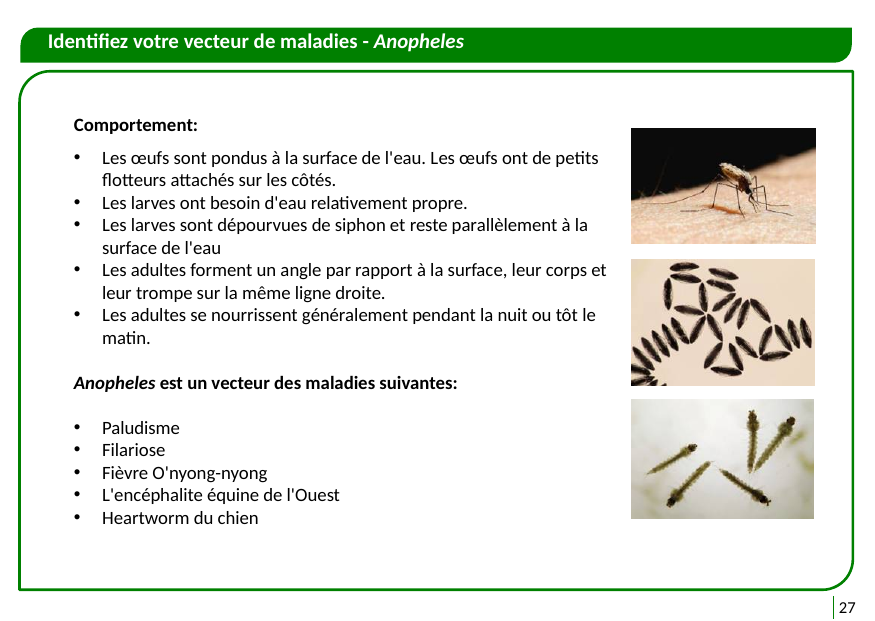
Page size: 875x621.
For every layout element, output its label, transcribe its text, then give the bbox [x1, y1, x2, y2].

picture [630, 259, 815, 387]
text_box [17, 69, 855, 592]
picture [630, 399, 814, 519]
picture [630, 128, 816, 244]
text_box [18, 25, 854, 65]
text_box Identifiez votre vecteur de maladies - Anopheles [33, 20, 790, 61]
text_box Comportement: Les œufs sont pondus à la surface de l'eau. Les œufs ont de petits flotteurs attachés sur les côtés. Les larves ont besoin d'eau relativement propre. Les larves sont dépourvues de siphon et reste parallèlement à la surface de l'eau Les adultes forment un angle par rapport à la surface, leur corps et leur trompe sur la même ligne droite. Les adultes se nourrissent généralement pendant la nuit ou tôt le matin. Anopheles est un vecteur des maladies suivantes: Paludisme Filariose Fièvre O'nyong-nyong L'encéphalite équine de l'Ouest Heartworm du chien [59, 105, 638, 558]
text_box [823, 589, 872, 621]
